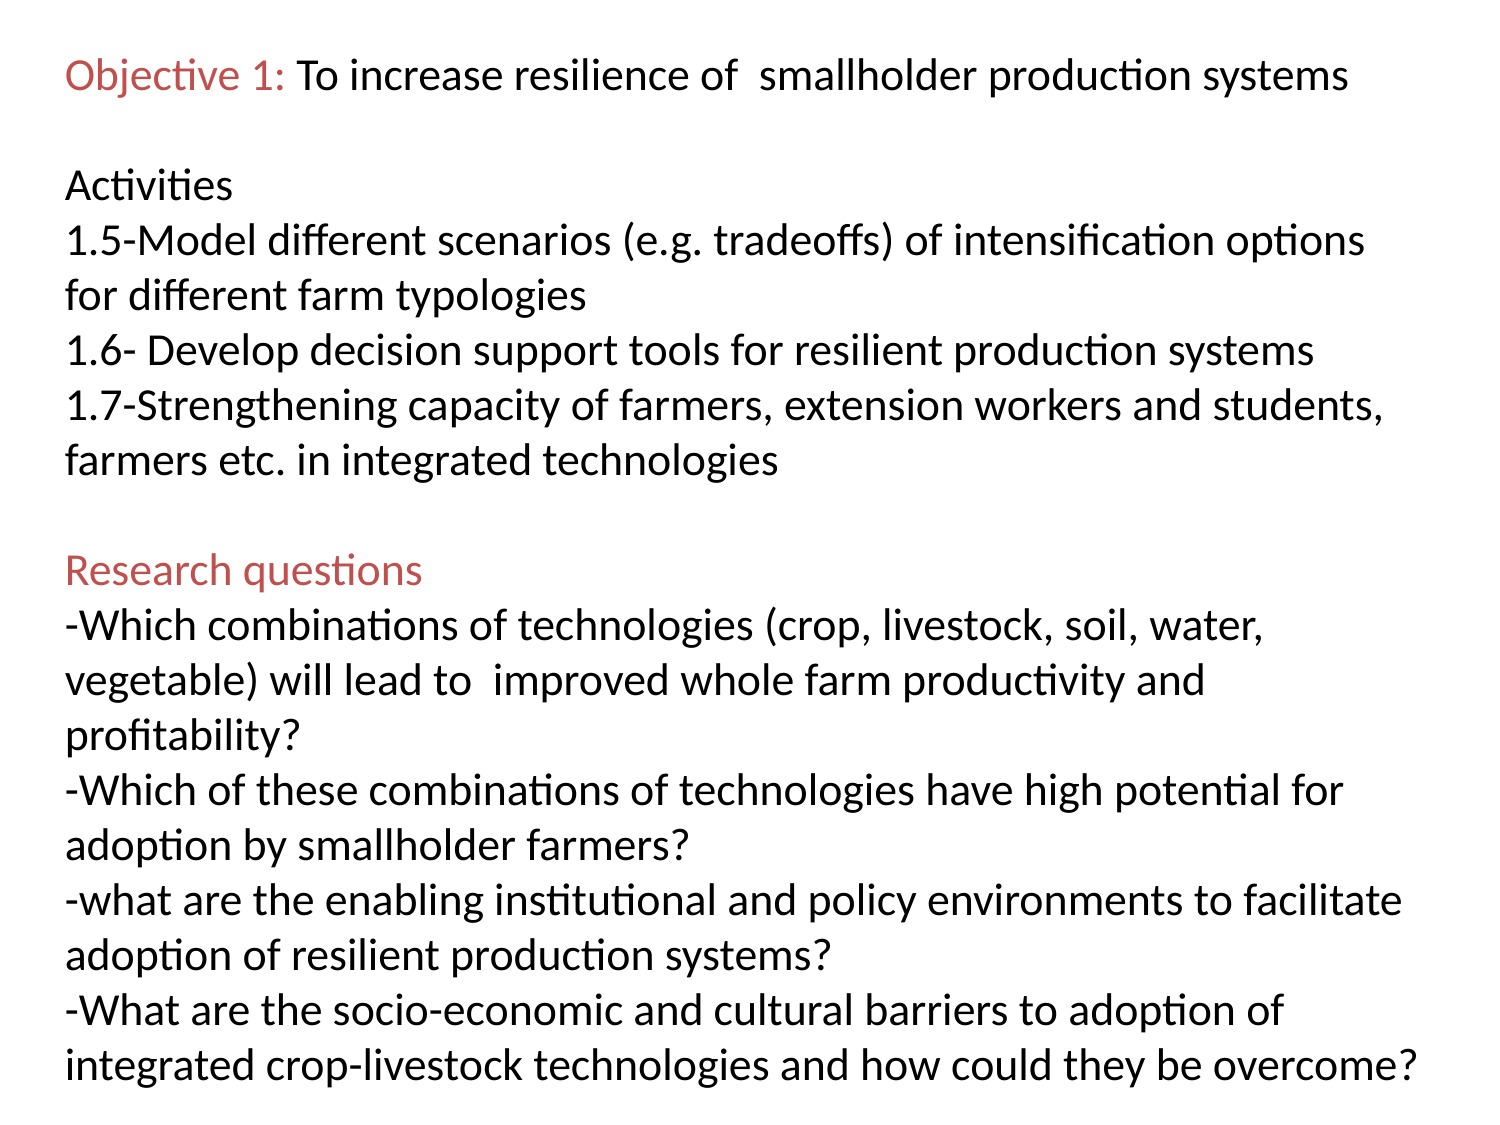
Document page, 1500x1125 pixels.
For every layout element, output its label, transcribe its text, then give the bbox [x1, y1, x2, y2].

text_box Objective 1: To increase resilience of smallholder production systems Activities 1.5-Model different scenarios (e.g. tradeoffs) of intensification options for different farm typologies 1.6- Develop decision support tools for resilient production systems 1.7-Strengthening capacity of farmers, extension workers and students, farmers etc. in integrated technologies Research questions -Which combinations of technologies (crop, livestock, soil, water, vegetable) will lead to improved whole farm productivity and profitability? -Which of these combinations of technologies have high potential for adoption by smallholder farmers? -what are the enabling institutional and policy environments to facilitate adoption of resilient production systems? -What are the socio-economic and cultural barriers to adoption of integrated crop-livestock technologies and how could they be overcome? [50, 37, 1438, 1125]
